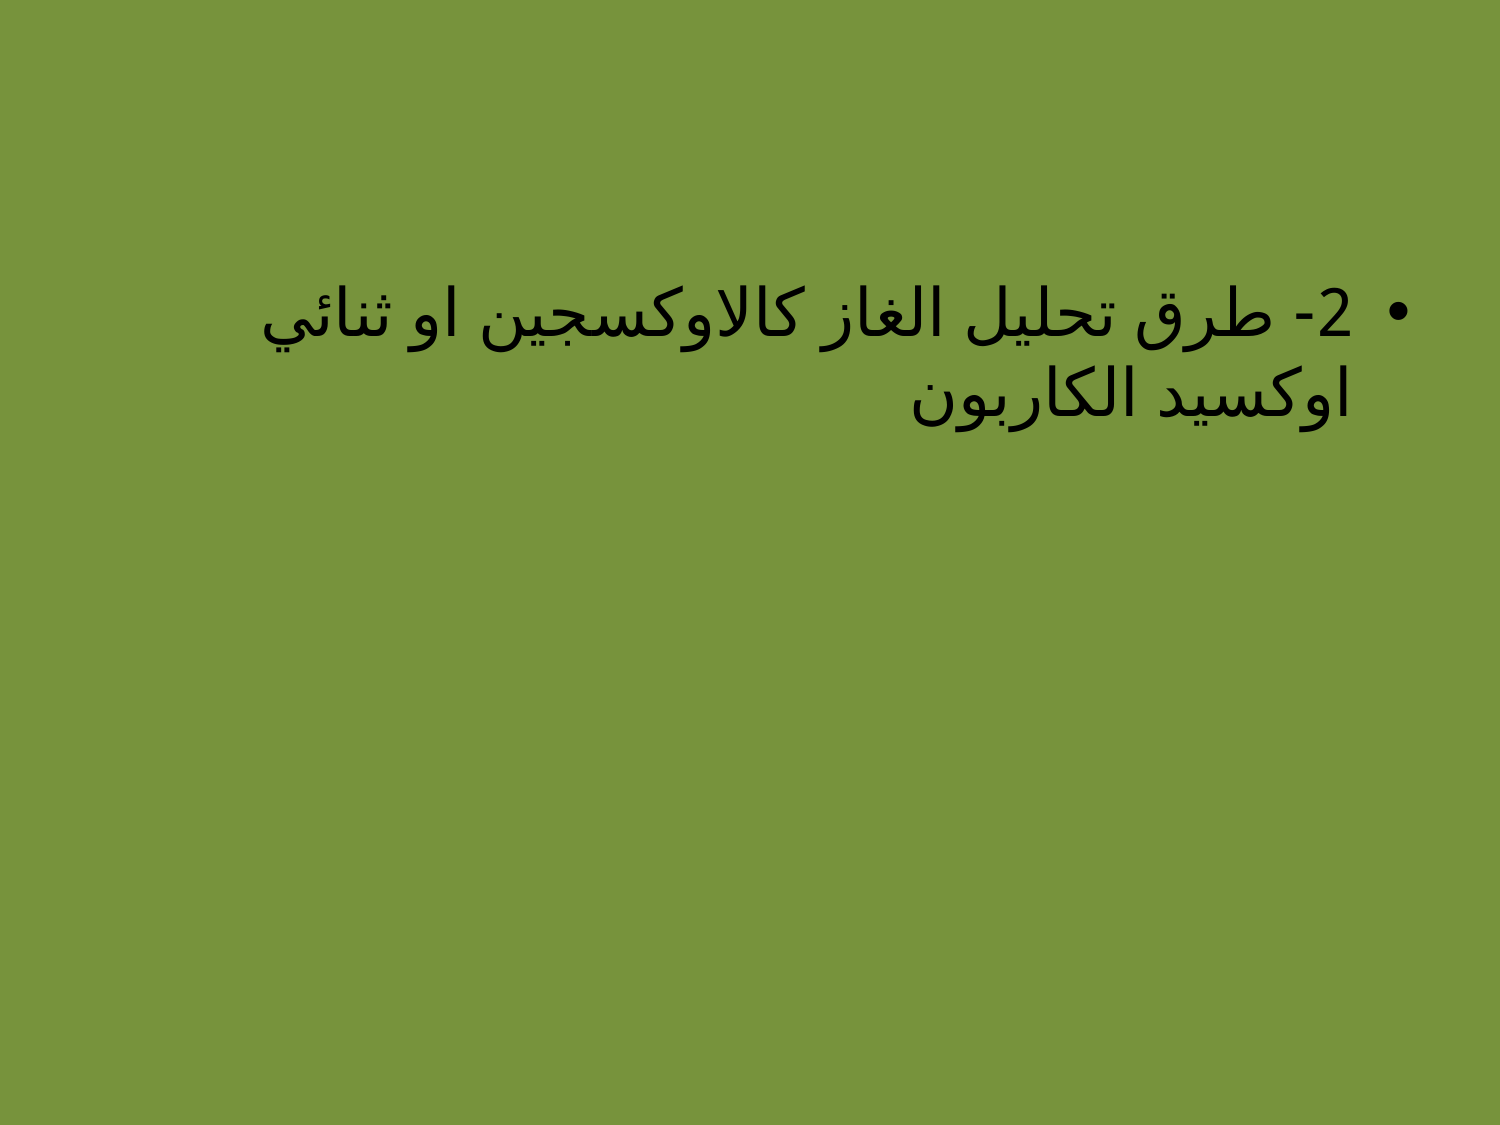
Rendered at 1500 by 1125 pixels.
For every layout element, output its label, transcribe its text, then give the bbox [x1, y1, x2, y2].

list 2- طرق تحليل الغاز كالاوكسجين او ثنائي اوكسيد الكاربون [75, 262, 1425, 1005]
